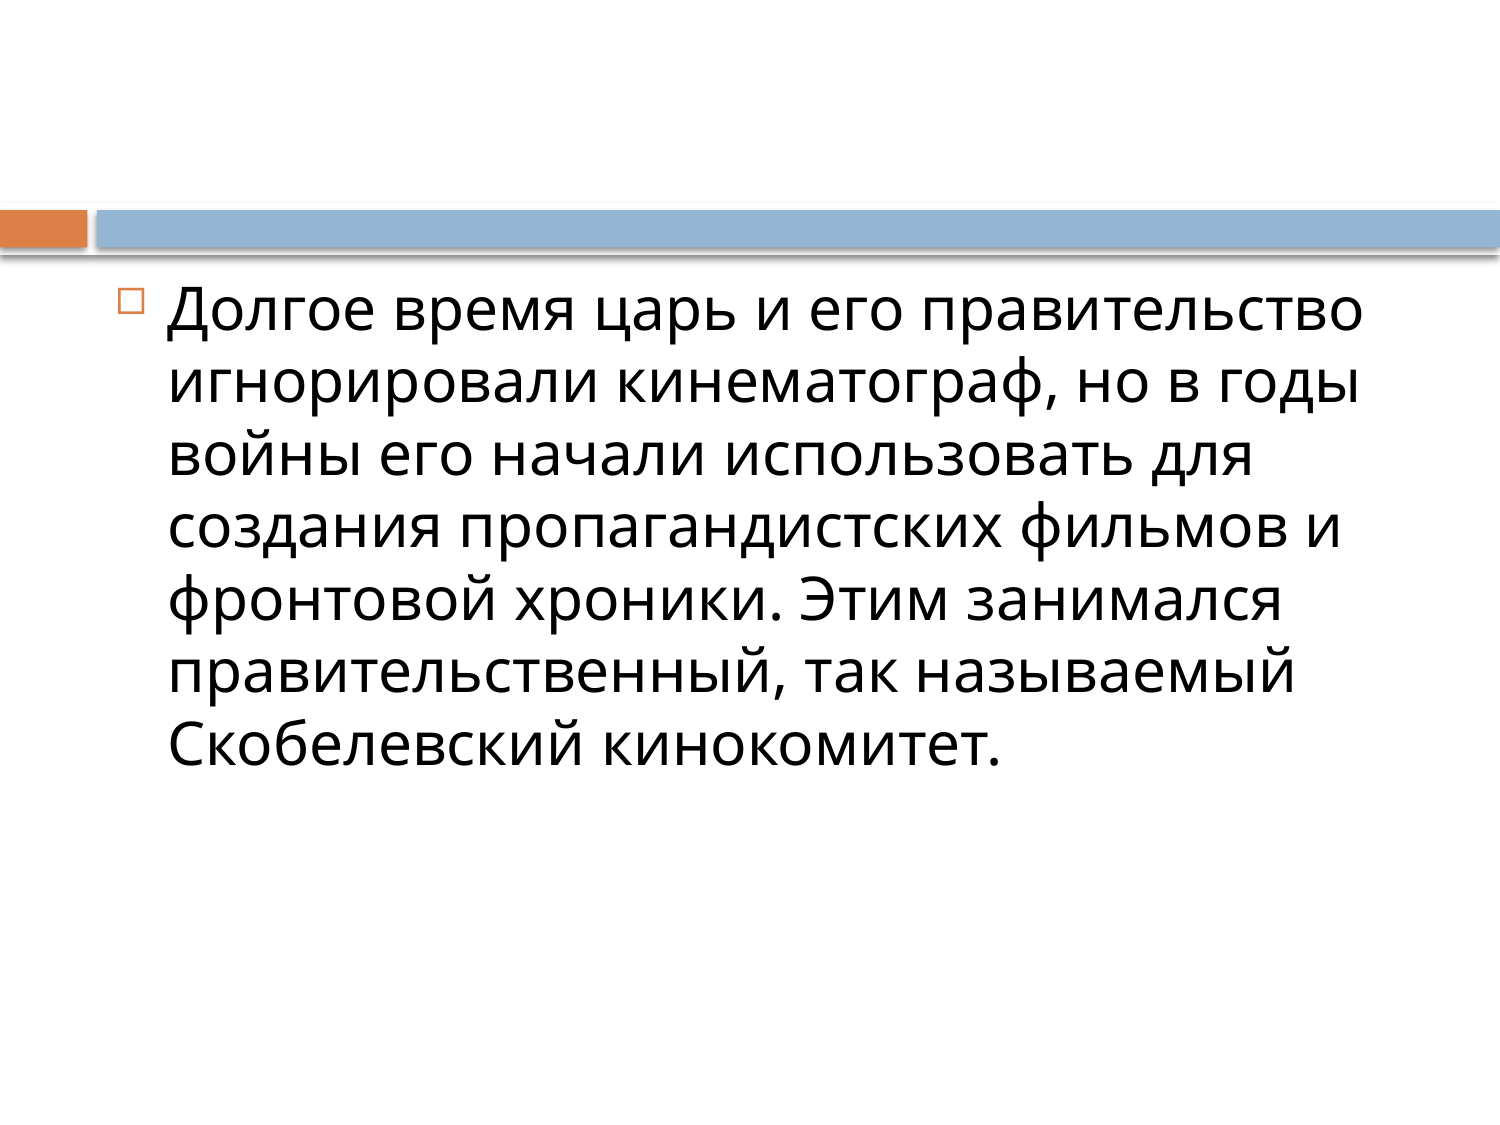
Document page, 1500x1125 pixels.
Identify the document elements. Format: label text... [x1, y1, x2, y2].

list Долгое время царь и его правительство игнорировали кинематограф, но в годы войны его начали использовать для создания пропагандистских фильмов и фронтовой хроники. Этим занимался правительственный, так называемый Скобелевский кинокомитет. [100, 262, 1438, 1000]
